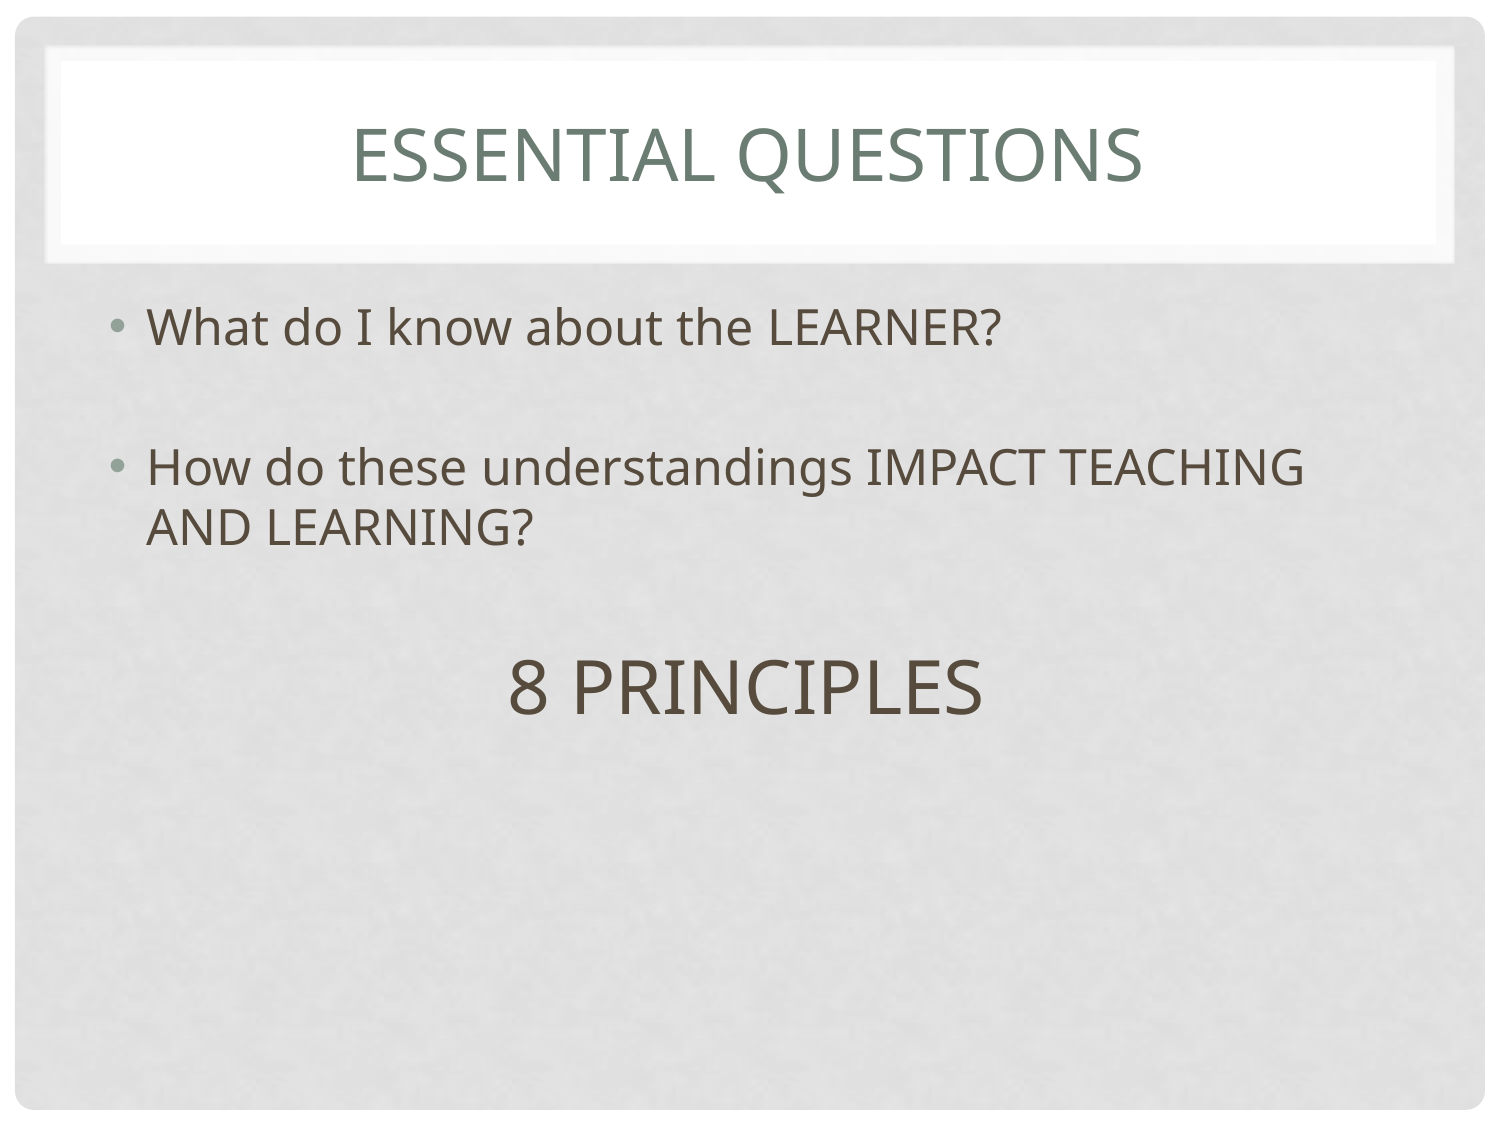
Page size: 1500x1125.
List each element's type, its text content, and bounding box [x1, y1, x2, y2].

list What do I know about the LEARNER? How do these understandings IMPACT TEACHING AND LEARNING? 8 PRINCIPLES [75, 287, 1425, 1005]
title Essential Questions [69, 66, 1425, 238]
